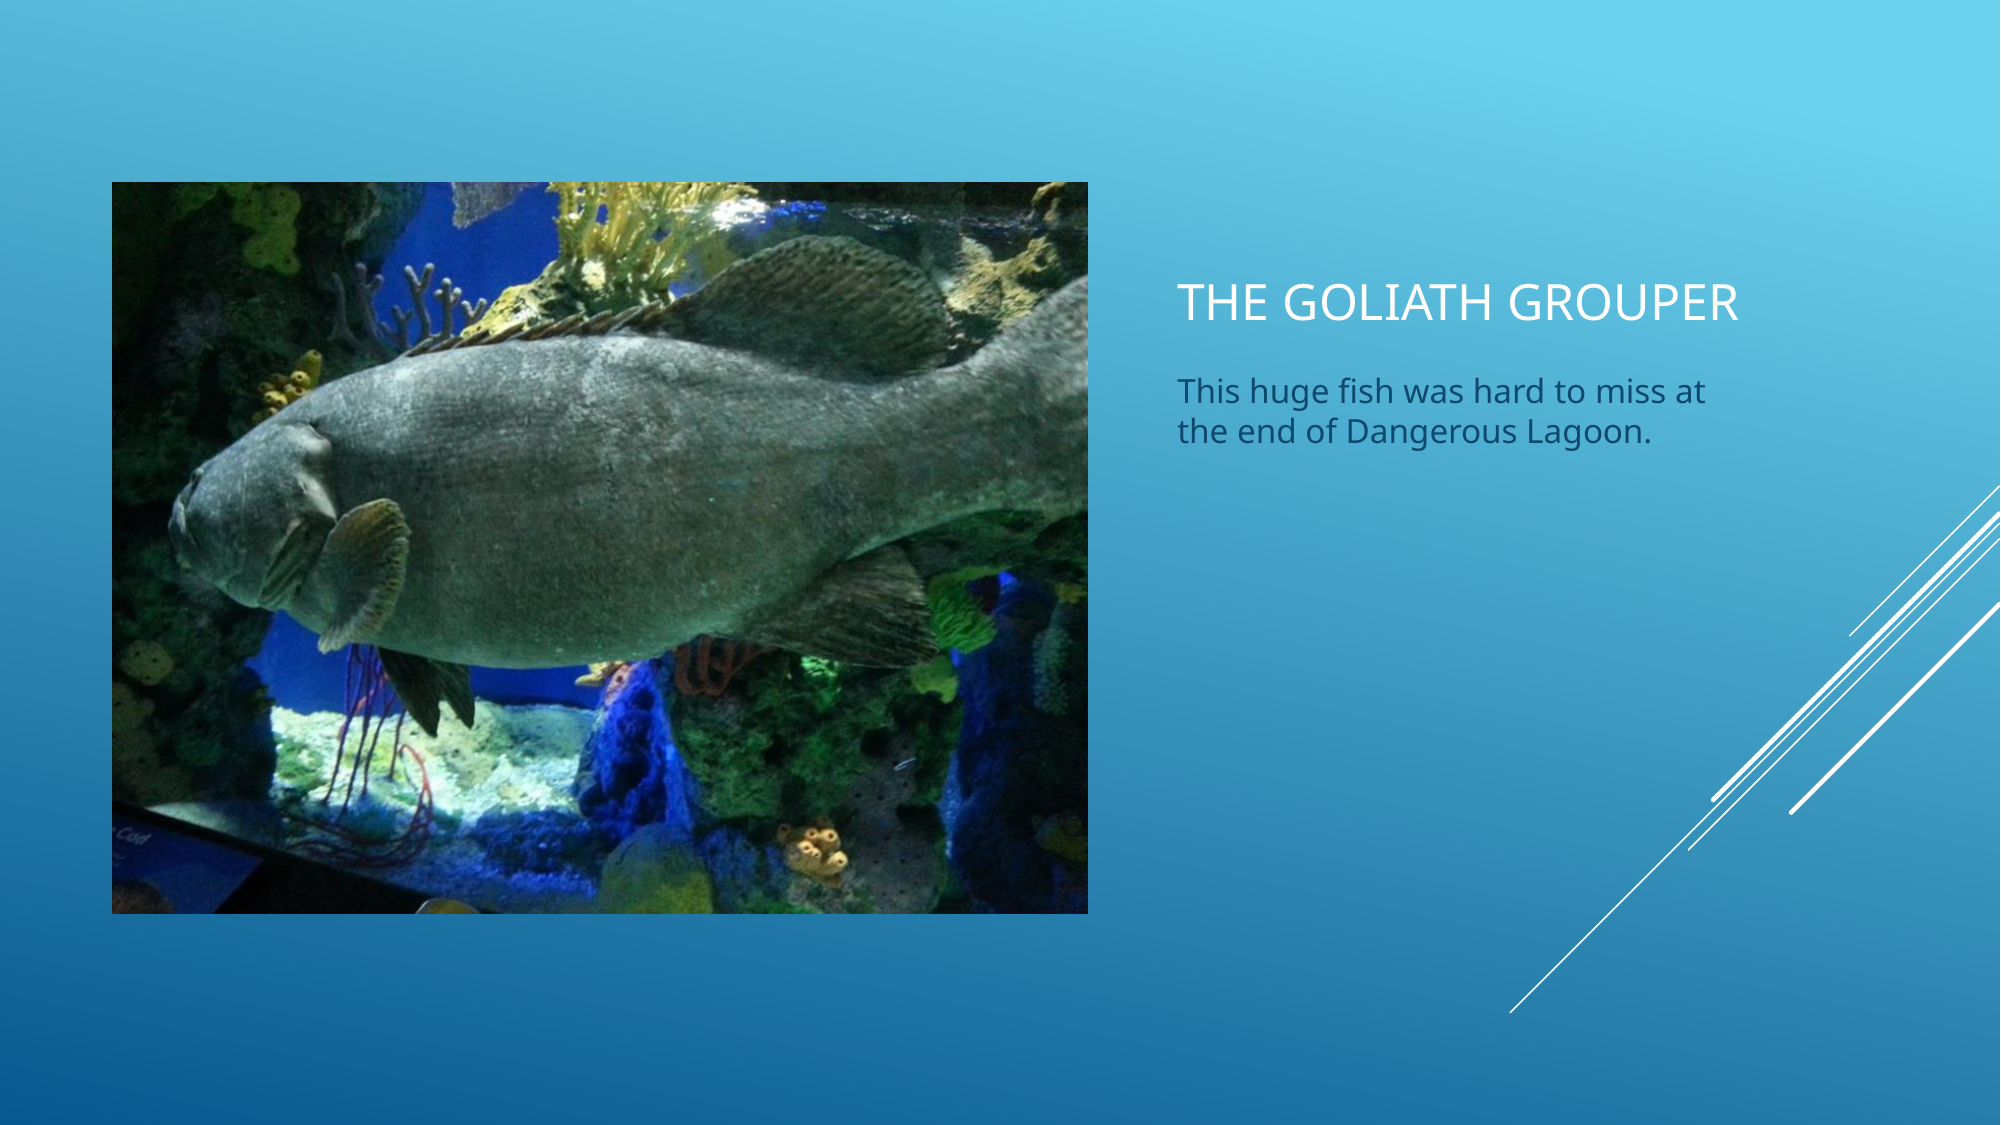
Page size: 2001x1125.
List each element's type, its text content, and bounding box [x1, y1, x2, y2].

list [111, 182, 1088, 914]
title The goliath grouper [1162, 112, 1763, 338]
list This huge fish was hard to miss at the end of Dangerous Lagoon. [1162, 362, 1763, 706]
